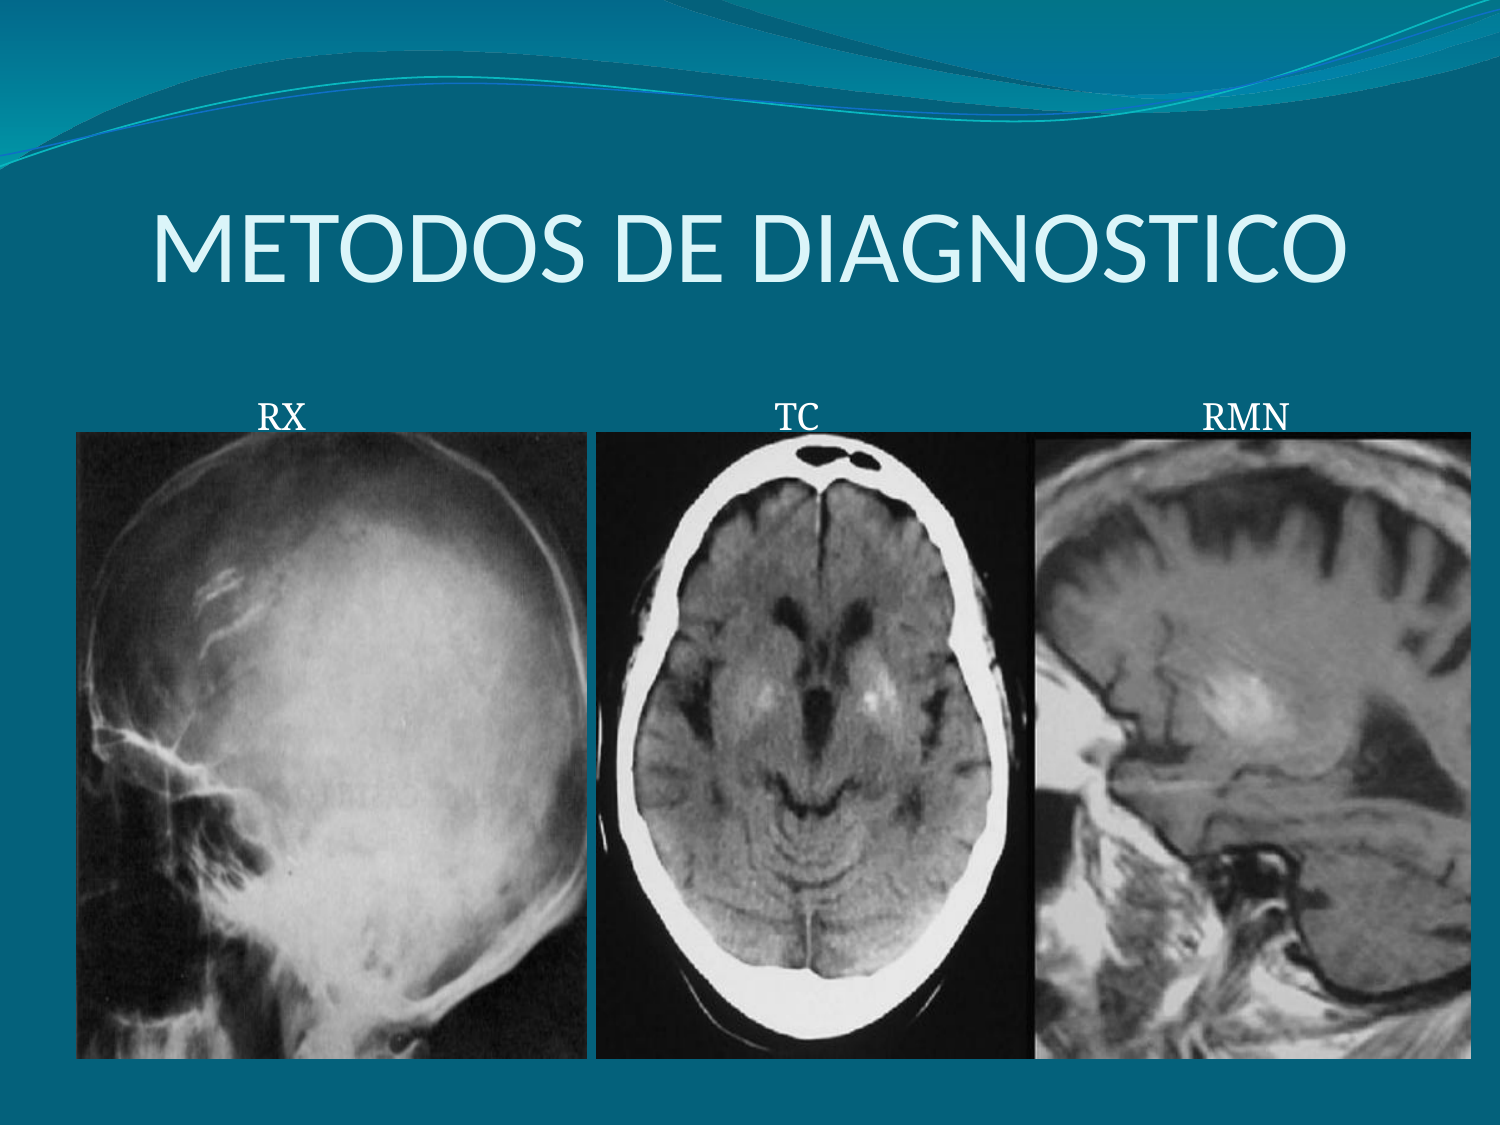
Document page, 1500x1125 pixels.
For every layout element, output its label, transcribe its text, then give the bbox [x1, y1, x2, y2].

text_box TC [749, 385, 892, 431]
title METODOS DE DIAGNOSTICO [75, 115, 1425, 303]
text_box RMN [1187, 385, 1329, 431]
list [596, 432, 1471, 1059]
text_box RX [242, 385, 384, 431]
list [76, 432, 587, 1060]
